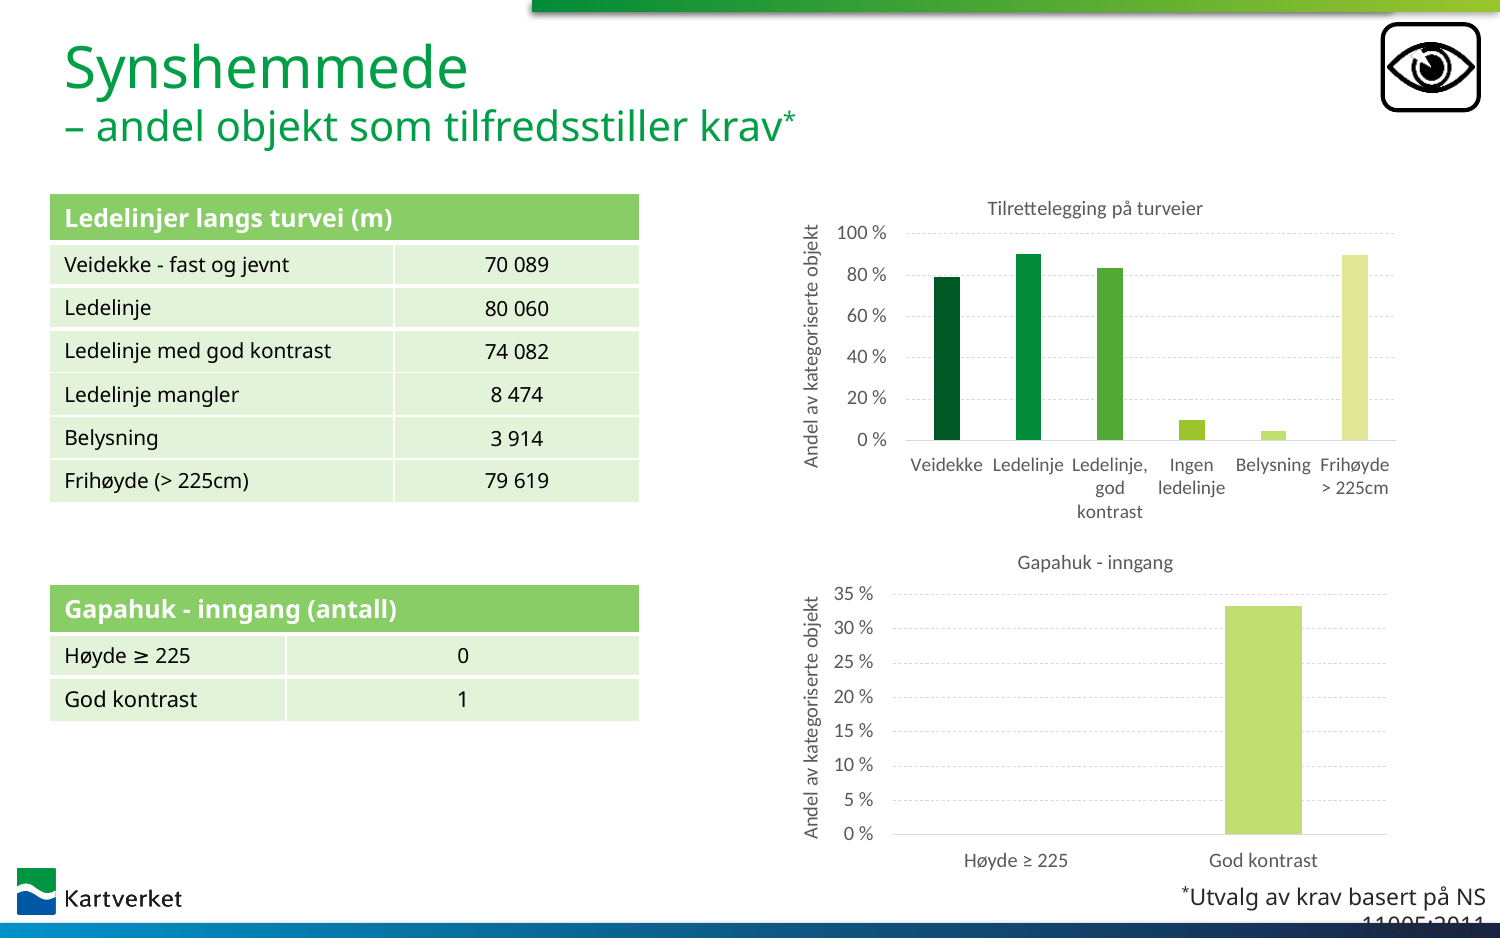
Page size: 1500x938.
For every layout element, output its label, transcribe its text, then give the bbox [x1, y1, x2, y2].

table_cell Belysning [50, 417, 393, 458]
table_cell 3 914 [395, 417, 639, 458]
table_cell 8 474 [395, 373, 639, 415]
picture [791, 541, 1400, 880]
table_cell Frihøyde (> 225cm) [50, 460, 393, 502]
picture [791, 187, 1400, 526]
text_box Synshemmede – andel objekt som tilfredsstiller krav* [49, 24, 1431, 158]
table_cell 79 619 [395, 460, 639, 502]
table_cell 70 089 [395, 245, 639, 284]
table_cell God kontrast [50, 679, 285, 721]
table_cell 1 [287, 679, 639, 721]
table_cell Veidekke - fast og jevnt [50, 245, 393, 284]
table_cell 74 082 [395, 331, 639, 372]
table_header Ledelinjer langs turvei (m) [50, 194, 639, 240]
table_cell 0 [287, 636, 639, 675]
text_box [1382, 24, 1480, 111]
table_cell Ledelinje [50, 288, 393, 327]
table_cell Høyde ≥ 225 [50, 636, 285, 675]
table_header Gapahuk - inngang (antall) [50, 585, 639, 632]
text_box *Utvalg av krav basert på NS 11005:2011 [1068, 873, 1500, 938]
table_cell Ledelinje med god kontrast [50, 331, 393, 372]
table_cell Ledelinje mangler [50, 373, 393, 415]
table_cell 80 060 [395, 288, 639, 327]
